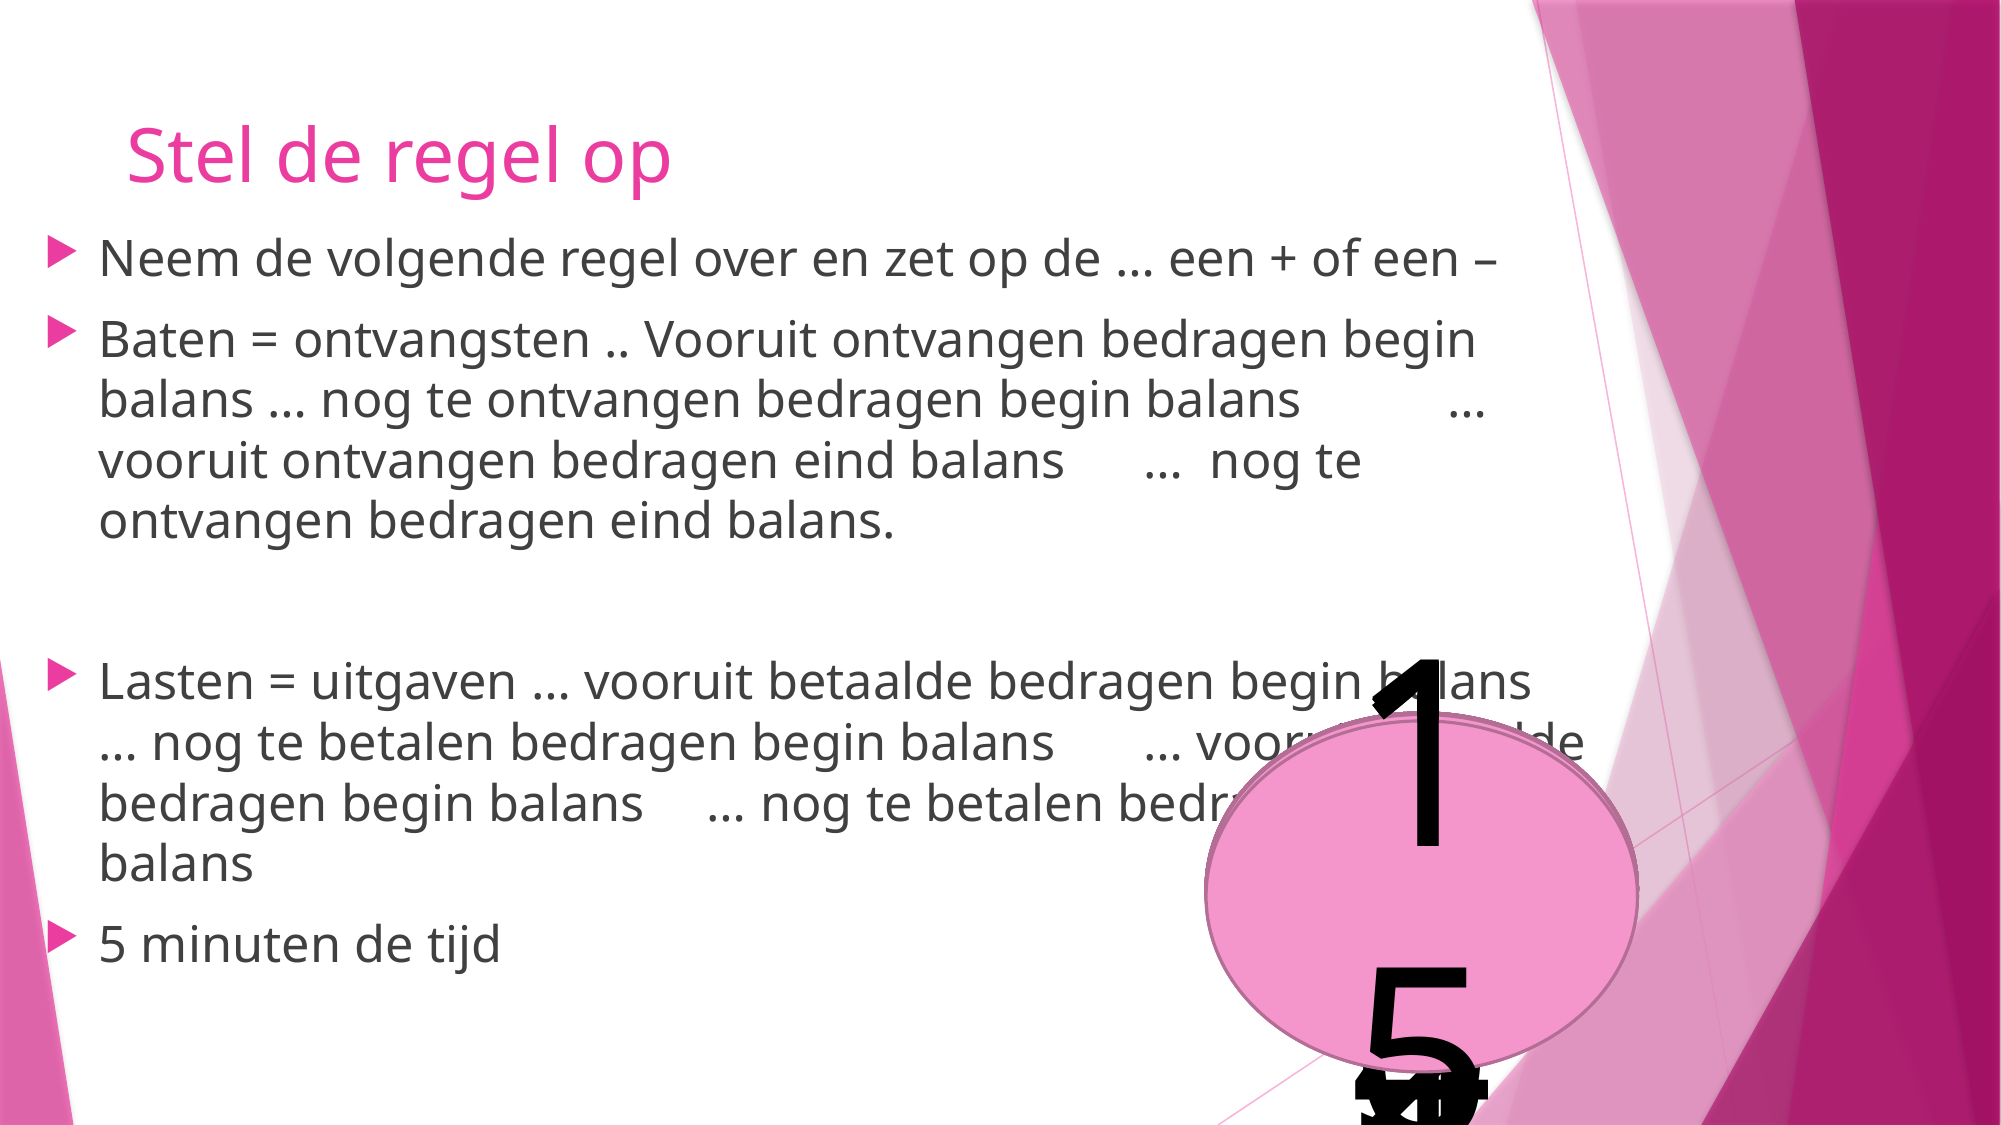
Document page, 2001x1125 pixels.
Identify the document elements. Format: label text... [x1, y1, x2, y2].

list Neem de volgende regel over en zet op de … een + of een – Baten = ontvangsten .. Vooruit ontvangen bedragen begin balans … nog te ontvangen bedragen begin balans … vooruit ontvangen bedragen eind balans … nog te ontvangen bedragen eind balans. Lasten = uitgaven … vooruit betaalde bedragen begin balans … nog te betalen bedragen begin balans … vooruit betaalde bedragen begin balans … nog te betalen bedragen eind balans 5 minuten de tijd [29, 218, 1638, 983]
text_box 14 [1205, 712, 1639, 879]
text_box 15 [1204, 719, 1640, 1074]
title Stel de regel op [111, 99, 1522, 218]
